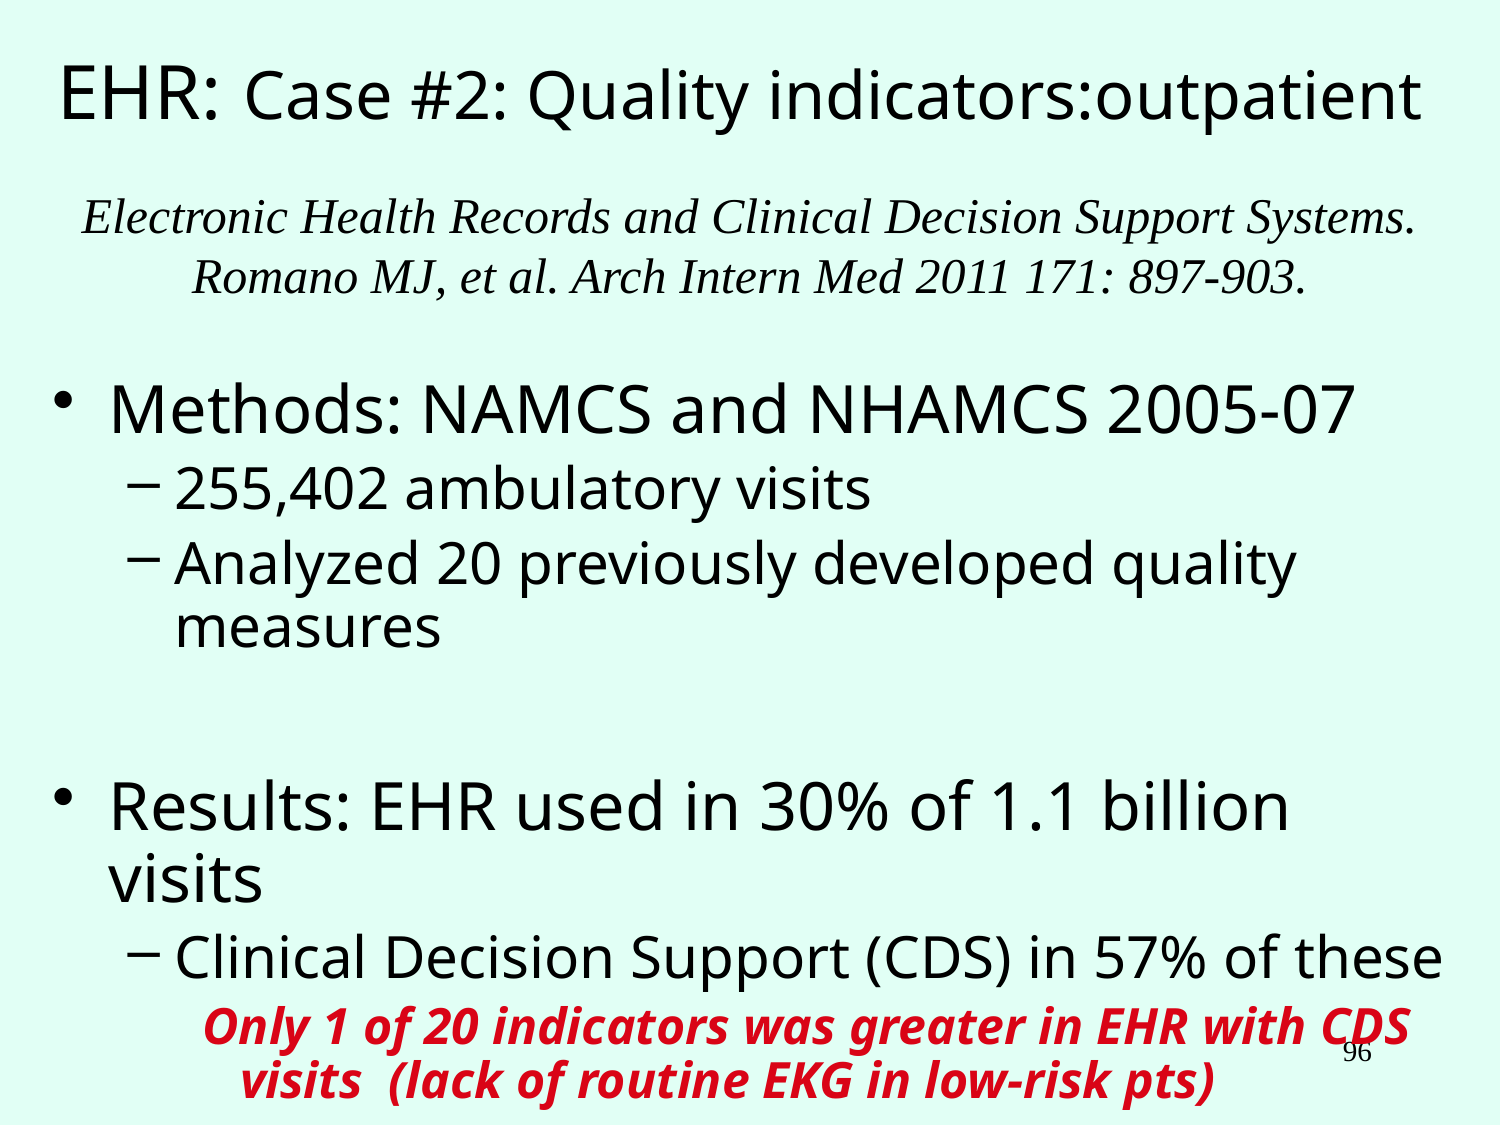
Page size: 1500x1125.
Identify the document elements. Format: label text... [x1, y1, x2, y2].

slide_number 96 [1074, 1050, 1388, 1100]
title Electronic Health Records and Clinical Decision Support Systems. Romano MJ, et al. Arch Intern Med 2011 171: 897-903. [37, 149, 1463, 338]
list Methods: NAMCS and NHAMCS 2005-07 255,402 ambulatory visits Analyzed 20 previously developed quality measures Results: EHR used in 30% of 1.1 billion visits Clinical Decision Support (CDS) in 57% of these Only 1 of 20 indicators was greater in EHR with CDS visits (lack of routine EKG in low-risk pts) [37, 275, 1475, 1050]
text_box EHR: Case #2: Quality indicators:outpatient [42, 24, 1440, 145]
